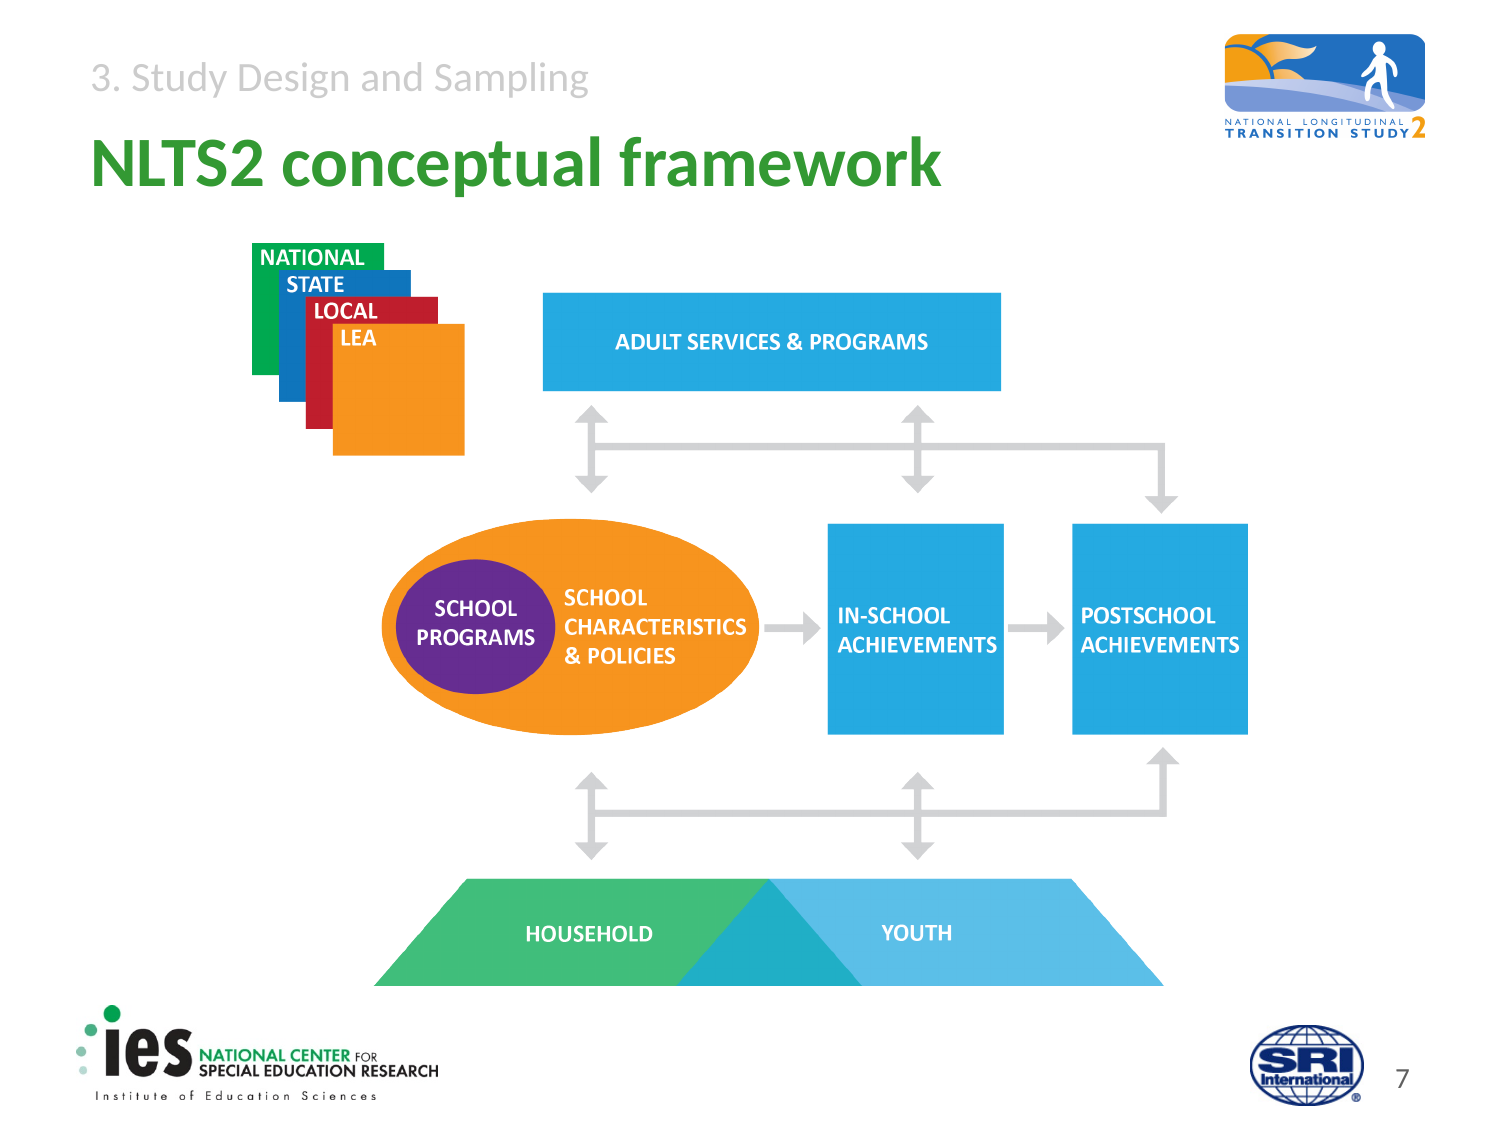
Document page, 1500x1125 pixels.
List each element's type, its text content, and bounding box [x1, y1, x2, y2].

slide_number 6 [1321, 1051, 1426, 1125]
picture [1250, 1025, 1364, 1106]
title NLTS2 conceptual framework [74, 90, 1426, 226]
picture [76, 1005, 438, 1100]
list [74, 243, 1426, 987]
